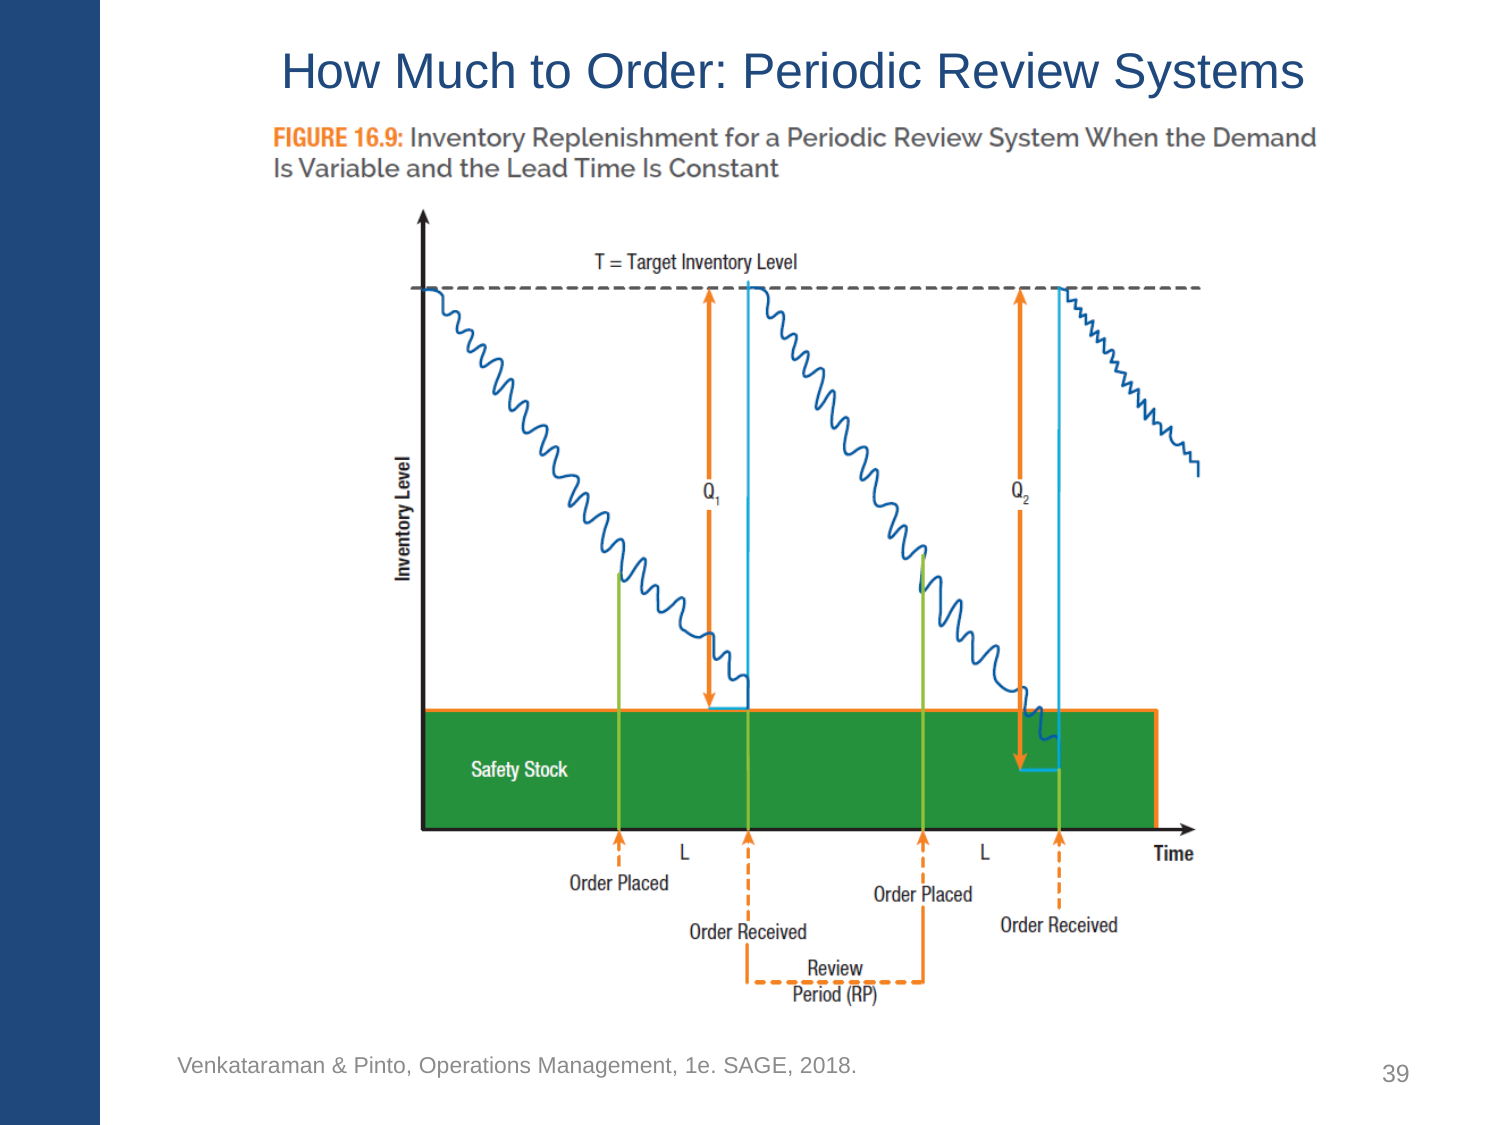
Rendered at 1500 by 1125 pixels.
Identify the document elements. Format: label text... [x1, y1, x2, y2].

slide_number 39 [1350, 1042, 1425, 1103]
footer Venkataraman & Pinto, Operations Management, 1e. SAGE, 2018. [162, 1042, 1313, 1103]
picture [262, 116, 1323, 1013]
title How Much to Order: Periodic Review Systems [162, 0, 1425, 138]
